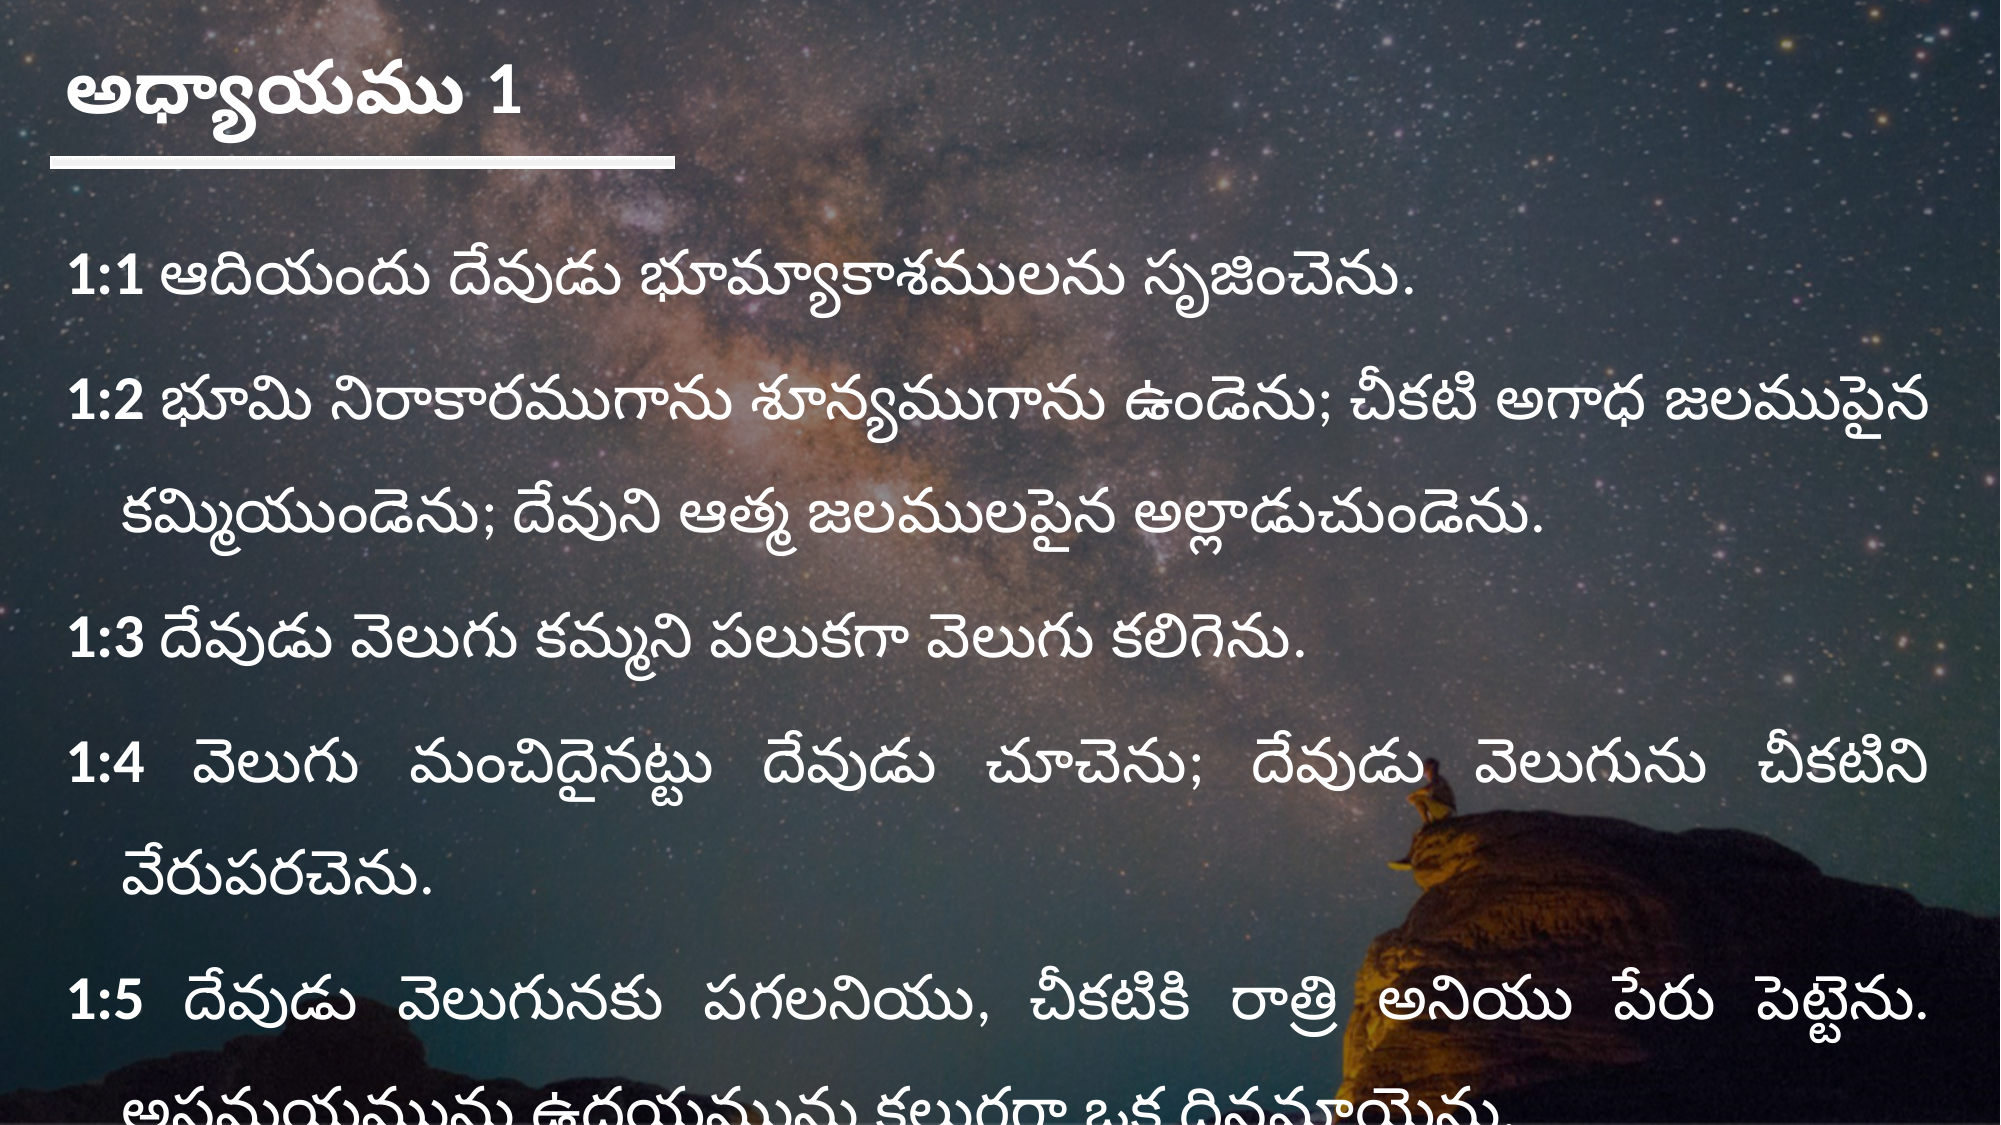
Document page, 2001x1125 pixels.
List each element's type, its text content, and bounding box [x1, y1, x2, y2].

list 1:1 ఆదియందు దేవుడు భూమ్యాకాశములను సృజించెను. 1:2 భూమి నిరాకారముగాను శూన్యముగాను ఉండెను; చీకటి అగాధ జలముపైన కమ్మియుండెను; దేవుని ఆత్మ జలములపైన అల్లాడుచుండెను. 1:3 దేవుడు వెలుగు కమ్మని పలుకగా వెలుగు కలిగెను. 1:4 వెలుగు మంచిదైనట్టు దేవుడు చూచెను; దేవుడు వెలుగును చీకటిని వేరుపరచెను. 1:5 దేవుడు వెలుగునకు పగలనియు, చీకటికి రాత్రి అనియు పేరు పెట్టెను. అస్తమయమును ఉదయమును కలుగగా ఒక దినమాయెను. [50, 187, 1946, 1063]
picture [0, 0, 2000, 1125]
title అధ్యాయము 1 [50, 0, 1925, 167]
